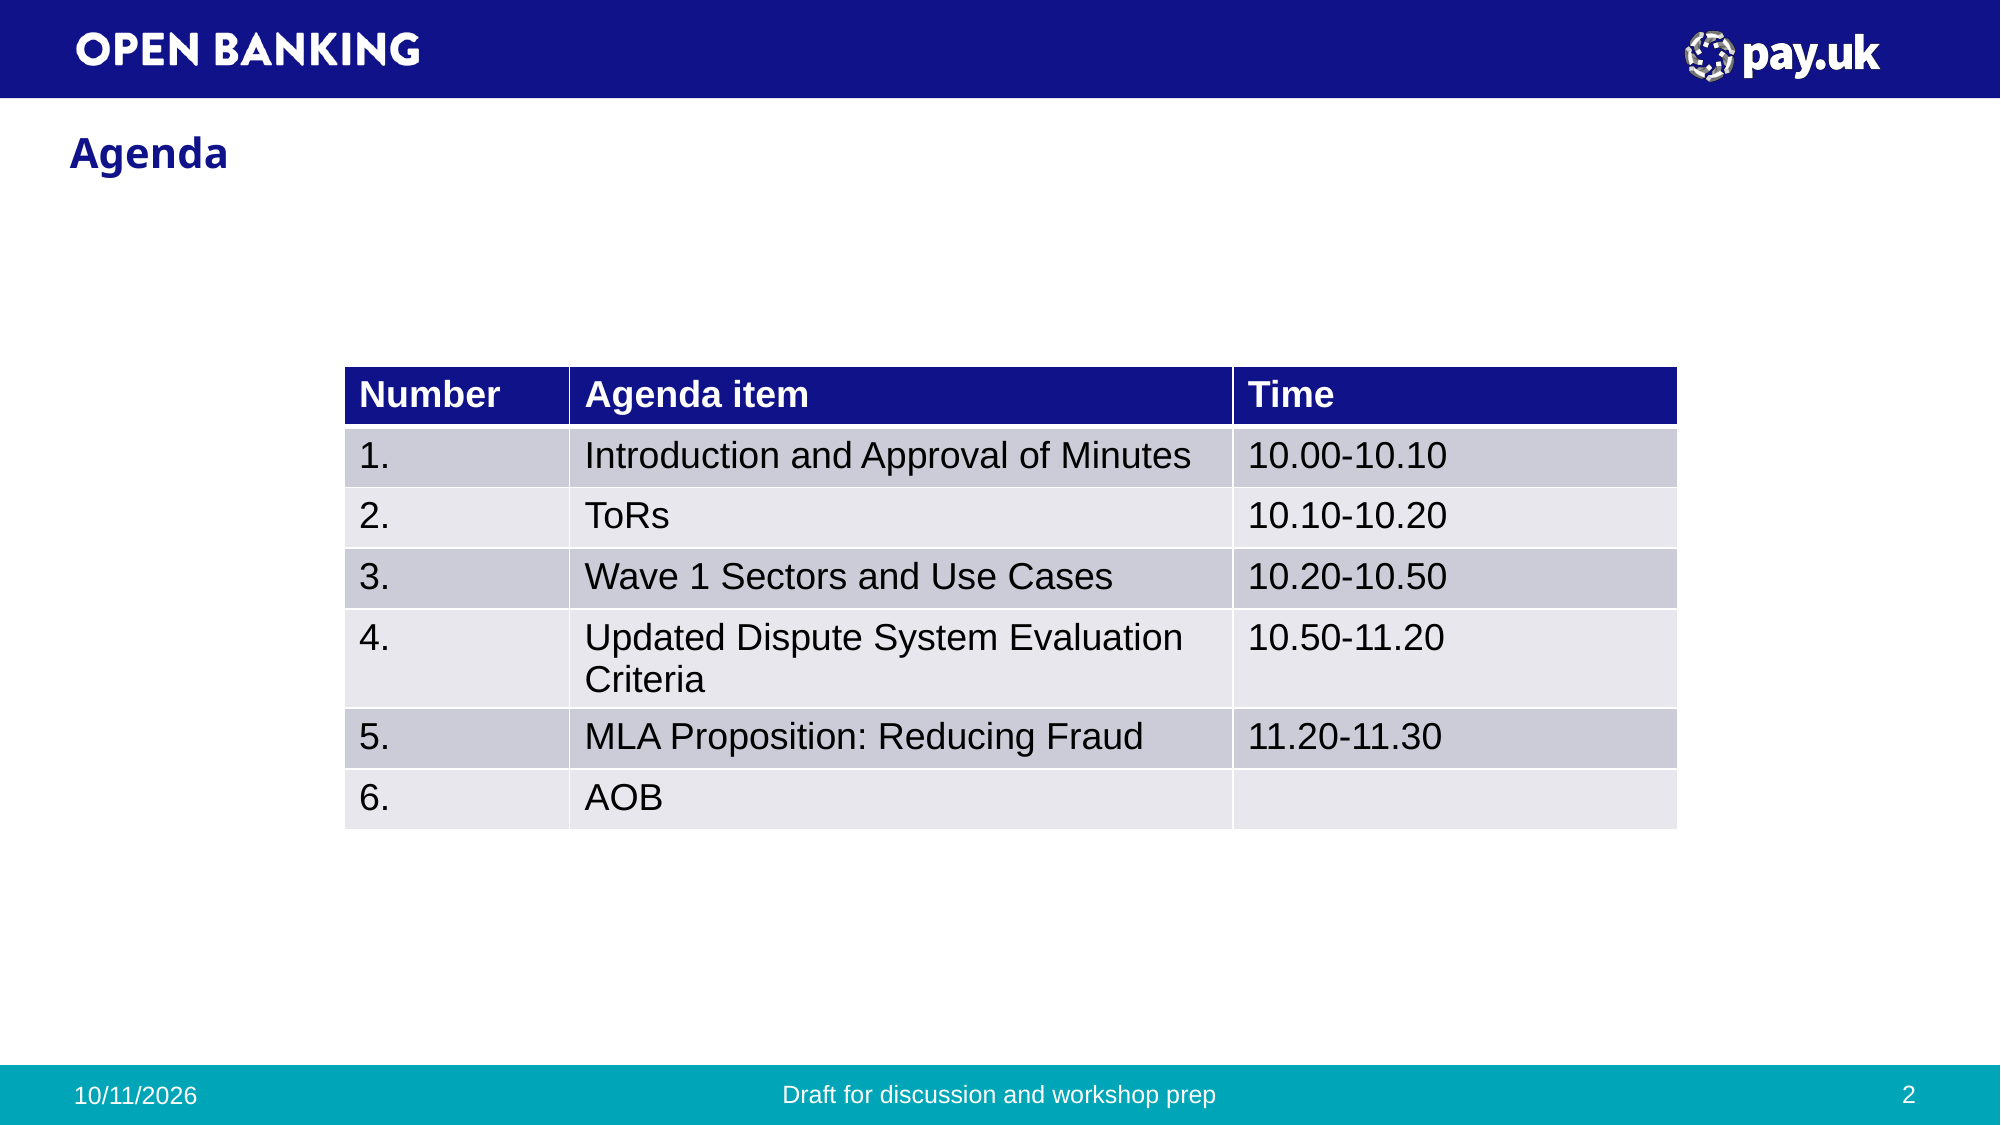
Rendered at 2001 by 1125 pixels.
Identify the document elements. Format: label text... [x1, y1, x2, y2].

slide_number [59, 1065, 509, 1125]
table_cell 6. [345, 770, 569, 829]
table_cell 3. [345, 549, 569, 608]
table_cell Wave 1 Sectors and Use Cases [570, 549, 1232, 608]
picture [1677, 19, 1887, 87]
table_cell Introduction and Approval of Minutes [570, 429, 1232, 487]
table_cell ToRs [570, 488, 1232, 547]
table_cell 10.50-11.20 [1234, 610, 1677, 707]
footer Draft for discussion and workshop prep [662, 1064, 1338, 1124]
table_cell 11.20-11.30 [1234, 709, 1677, 768]
table_header Agenda item [570, 367, 1232, 424]
title Agenda [54, 125, 859, 207]
slide_number 2 [1412, 1064, 1932, 1124]
table_cell 5. [345, 709, 569, 768]
table_header Time [1234, 367, 1677, 424]
table_cell 2. [345, 488, 569, 547]
picture [43, 0, 452, 99]
table_cell 1. [345, 429, 569, 487]
table_cell MLA Proposition: Reducing Fraud [570, 709, 1232, 768]
table_cell 10.20-10.50 [1234, 549, 1677, 608]
table_cell [1234, 770, 1677, 829]
table_cell 10.10-10.20 [1234, 488, 1677, 547]
table_cell 10.00-10.10 [1234, 429, 1677, 487]
table_cell 4. [345, 610, 569, 707]
table_cell Updated Dispute System Evaluation Criteria [570, 610, 1232, 707]
table_cell AOB [570, 770, 1232, 829]
table_header Number [345, 367, 569, 424]
